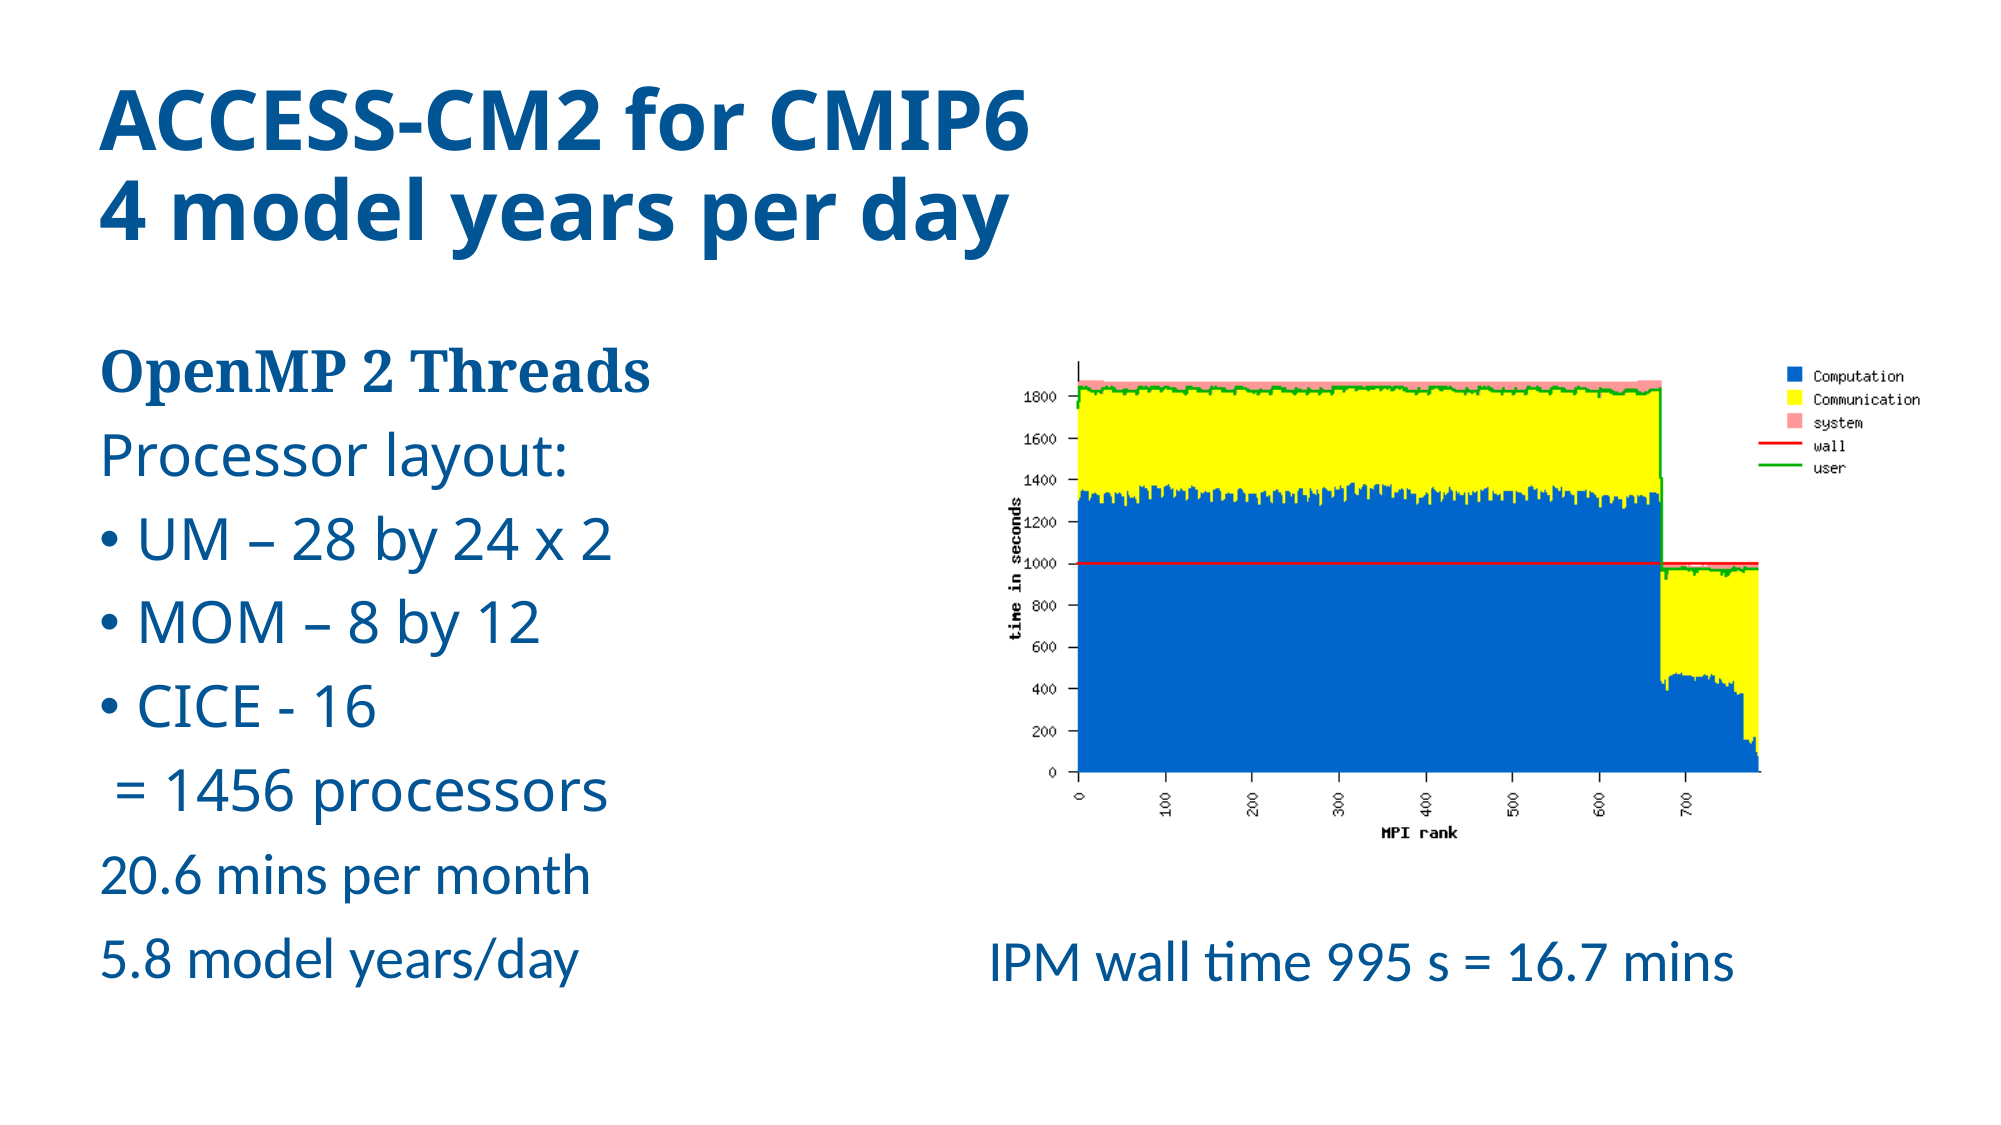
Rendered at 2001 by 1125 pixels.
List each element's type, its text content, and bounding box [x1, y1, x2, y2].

title ACCESS-CM2 for CMIP6 4 model years per day [84, 59, 1863, 278]
picture [973, 334, 1947, 867]
text_box OpenMP 2 Threads Processor layout: UM – 28 by 24 x 2 MOM – 8 by 12 CICE - 16 = 1456 processors 20.6 mins per month 5.8 model years/day [84, 335, 886, 1049]
text_box IPM wall time 995 s = 16.7 mins [973, 923, 1775, 1016]
